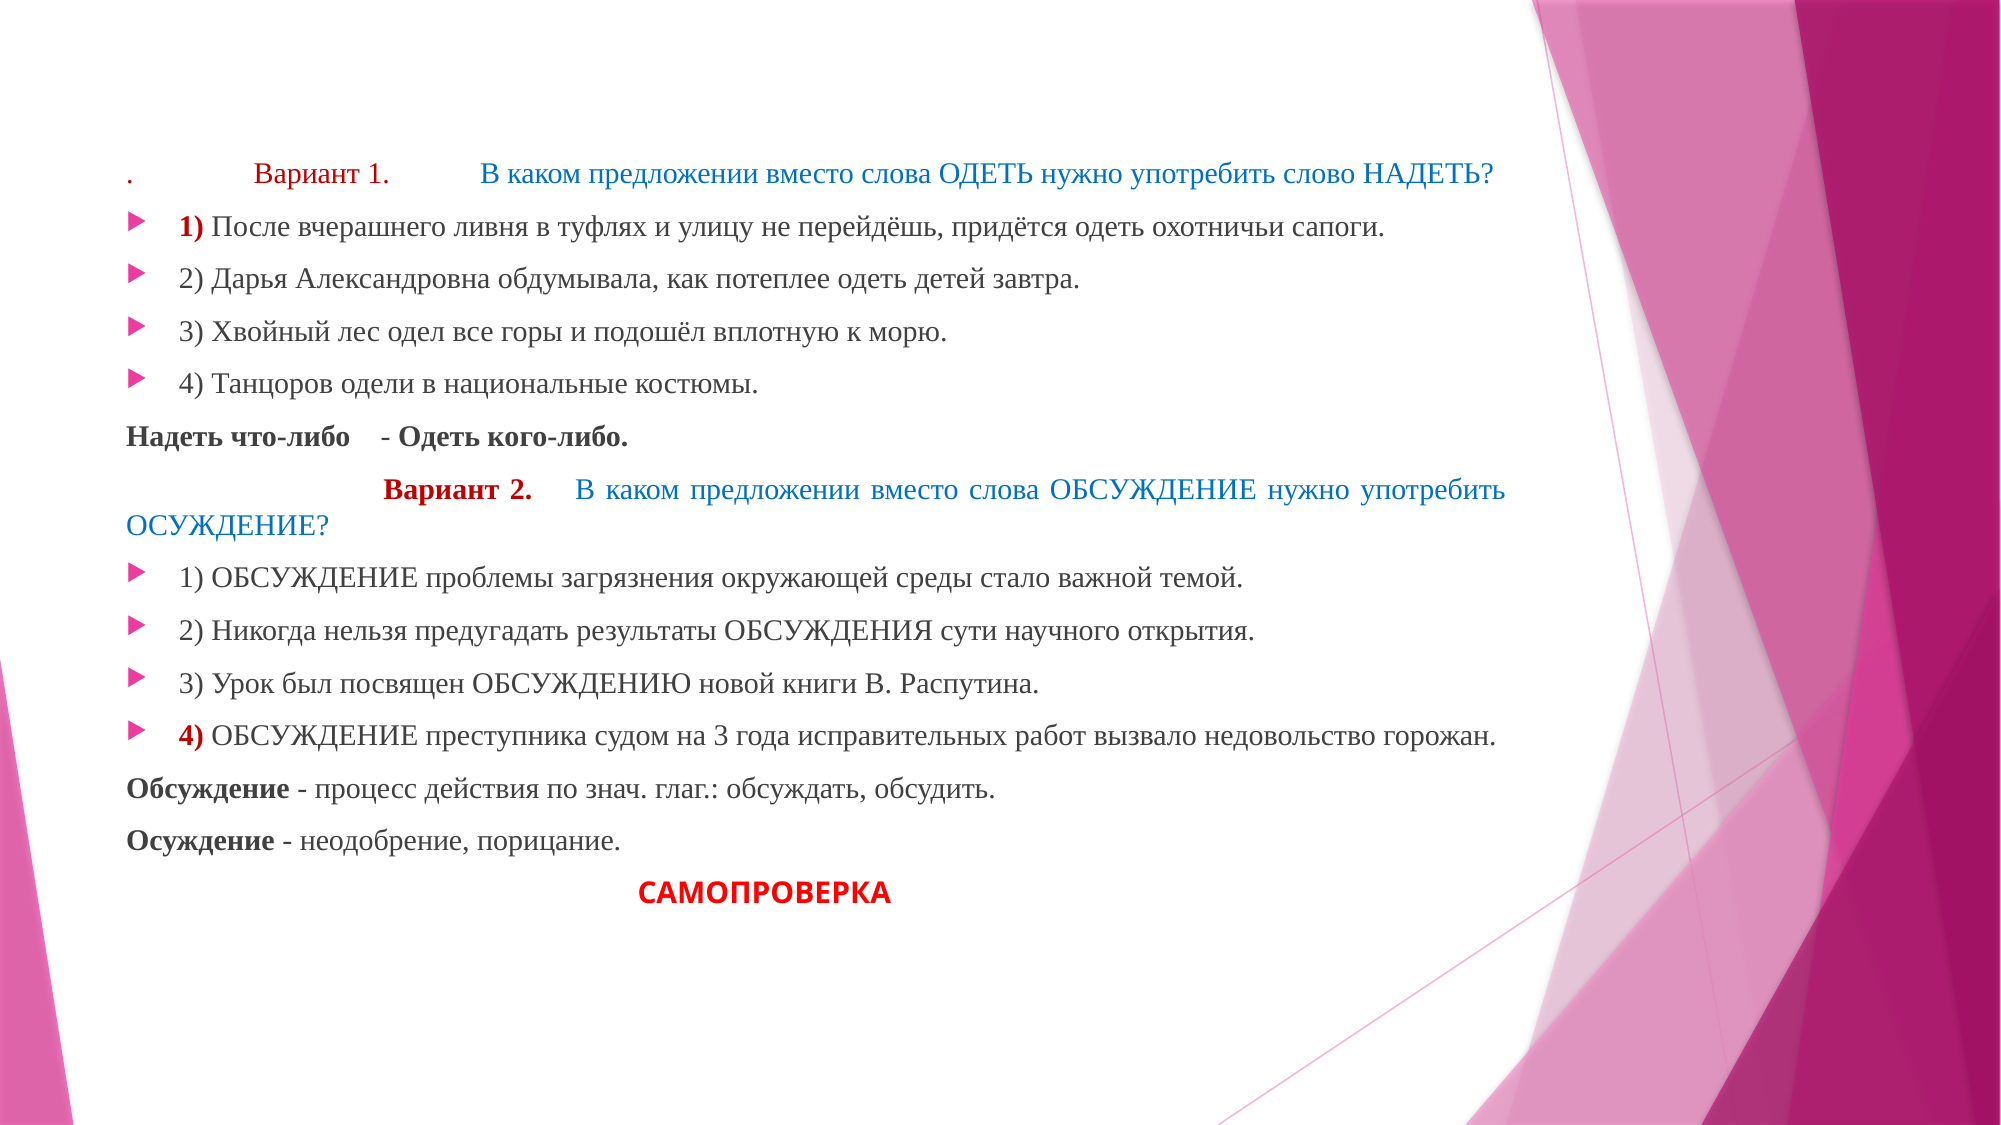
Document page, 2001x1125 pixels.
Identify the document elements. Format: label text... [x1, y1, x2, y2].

list . Вариант 1. В каком предложении вместо слова ОДЕТЬ нужно употребить слово НАДЕТЬ? 1) После вчерашнего ливня в туфлях и улицу не перейдёшь, придётся одеть охотничьи сапоги. 2) Дарья Александровна обдумывала, как потеплее одеть детей завтра. 3) Хвойный лес одел все горы и подошёл вплотную к морю. 4) Танцоров одели в национальные костюмы. Надеть что-либо - Одеть кого-либо. Вариант 2. В каком предложении вместо слова ОБСУЖДЕНИЕ нужно употребить ОСУЖДЕНИЕ? 1) ОБСУЖДЕНИЕ проблемы загрязнения окружающей среды стало важной темой. 2) Никогда нельзя предугадать результаты ОБСУЖДЕНИЯ сути научного открытия. 3) Урок был посвящен ОБСУЖДЕНИЮ новой книги В. Распутина. 4) ОБСУЖДЕНИЕ преступника судом на 3 года исправительных работ вызвало недовольство горожан. Обсуждение - процесс действия по знач. глаг.: обсуждать, обсудить. Осуждение - неодобрение, порицание. САМОПРОВЕРКА [111, 146, 1522, 991]
